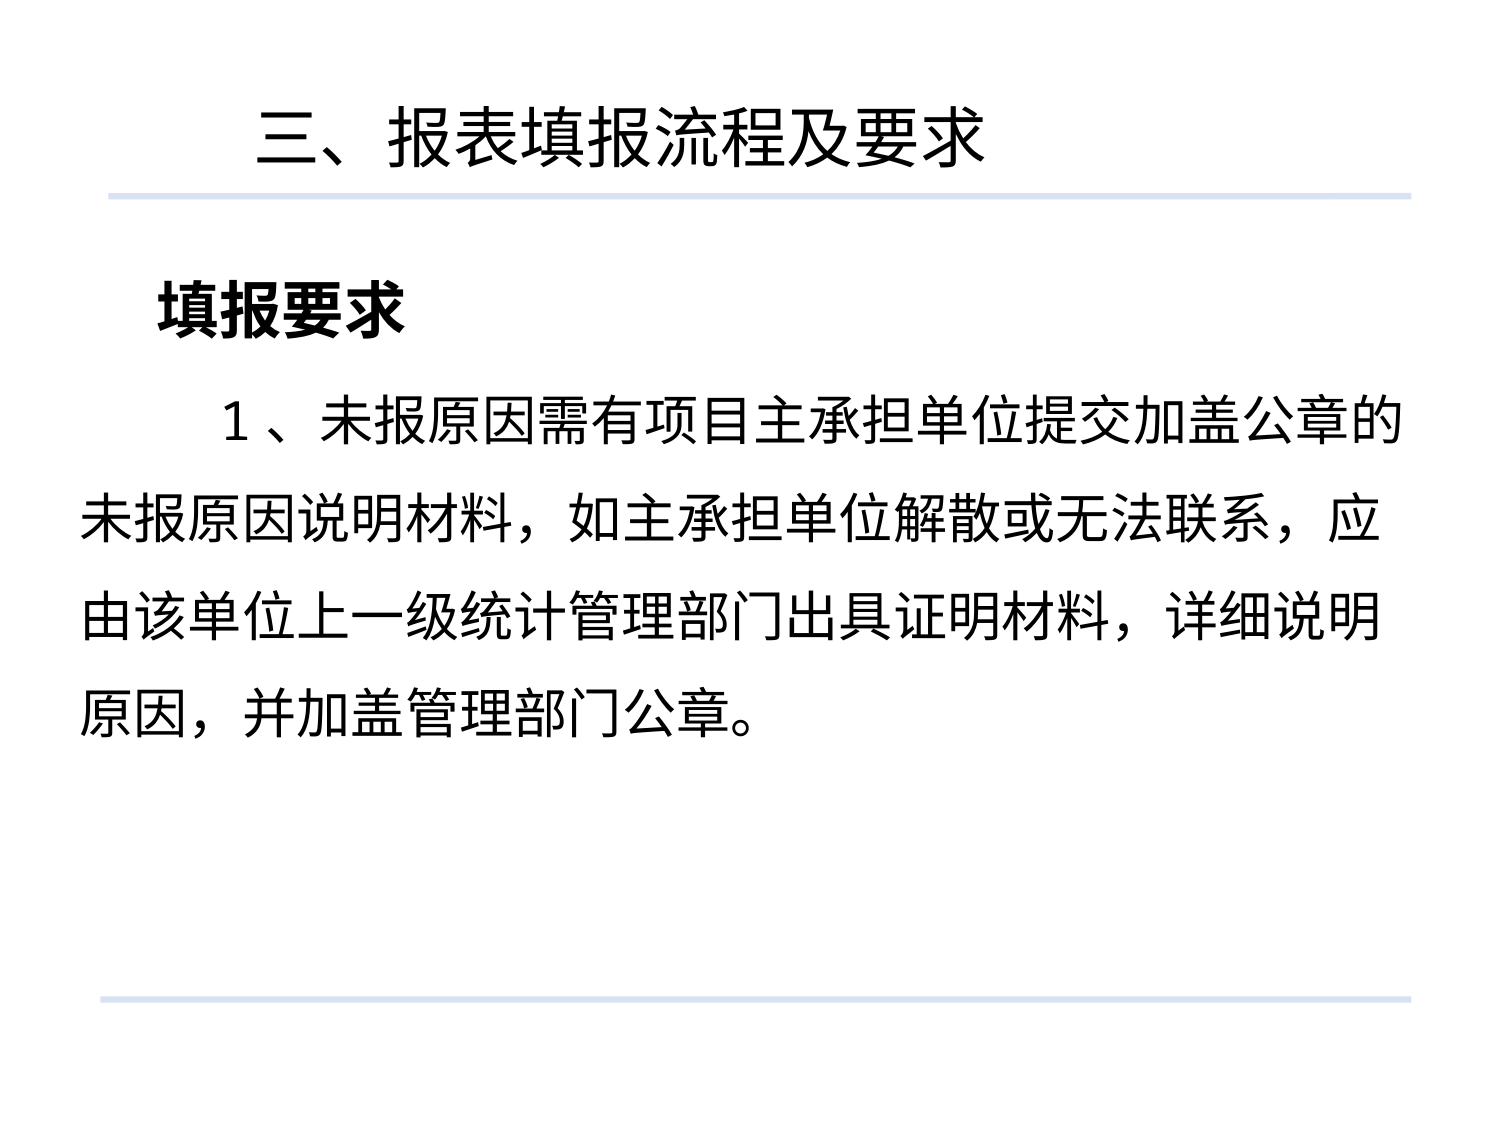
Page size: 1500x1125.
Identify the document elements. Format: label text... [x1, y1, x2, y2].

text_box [100, 195, 1436, 1073]
text_box 填报要求 1、未报原因需有项目主承担单位提交加盖公章的未报原因说明材料，如主承担单位解散或无法联系，应由该单位上一级统计管理部门出具证明材料，详细说明原因，并加盖管理部门公章。 [64, 219, 95, 857]
text_box 三、报表填报流程及要求 [238, 88, 1412, 184]
